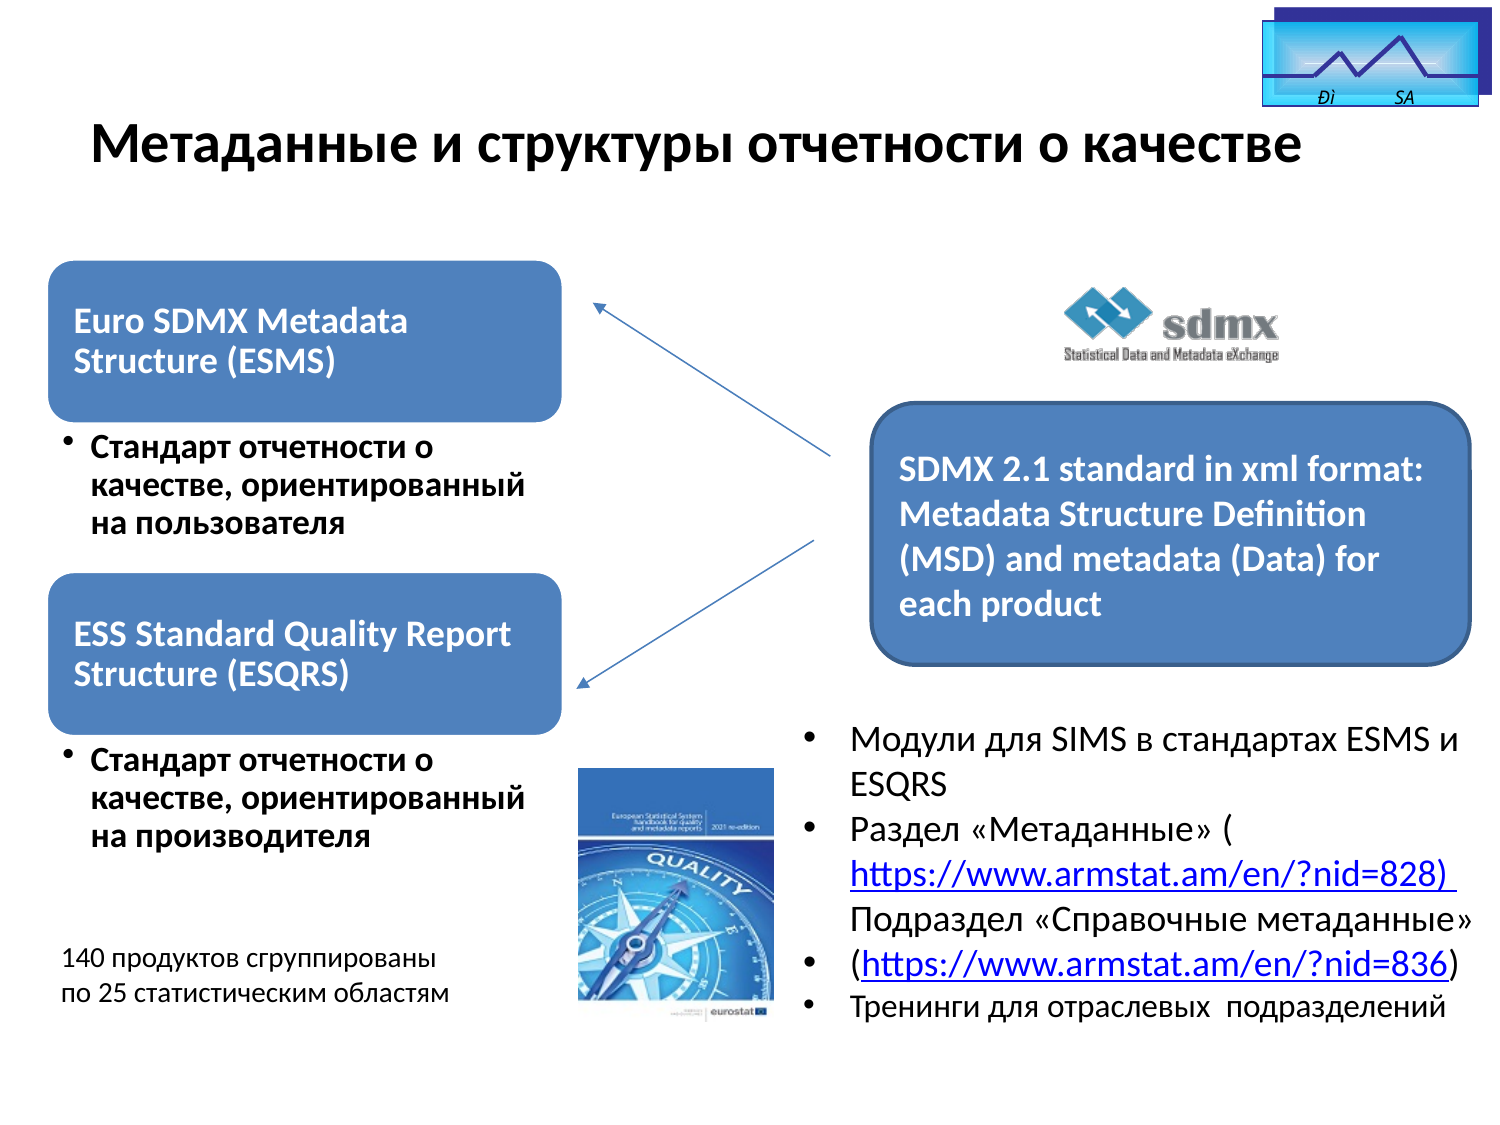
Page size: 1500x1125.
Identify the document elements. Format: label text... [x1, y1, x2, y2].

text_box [1262, 20, 1479, 119]
text_box 140 продуктов сгруппированы по 25 статистическим областям [46, 930, 467, 1016]
picture [577, 768, 775, 1022]
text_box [592, 302, 831, 457]
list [45, 252, 564, 890]
title Метаданные и структуры отчетности о качестве [75, 45, 1425, 233]
text_box SDMX 2.1 standard in xml format: Metadata Structure Definition (MSD) and metadata (Data) for each product [869, 400, 1472, 667]
text_box Модули для SIMS в стандартах ESMS и ESQRS Раздел «Метаданные» (https://www.armstat.am/en/?nid=828) Подраздел «Справочные метаданные» (https://www.armstat.am/en/?nid=836) Тренинги для отраслевых подразделений [788, 707, 1500, 1032]
picture [1064, 287, 1315, 388]
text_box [576, 540, 815, 690]
